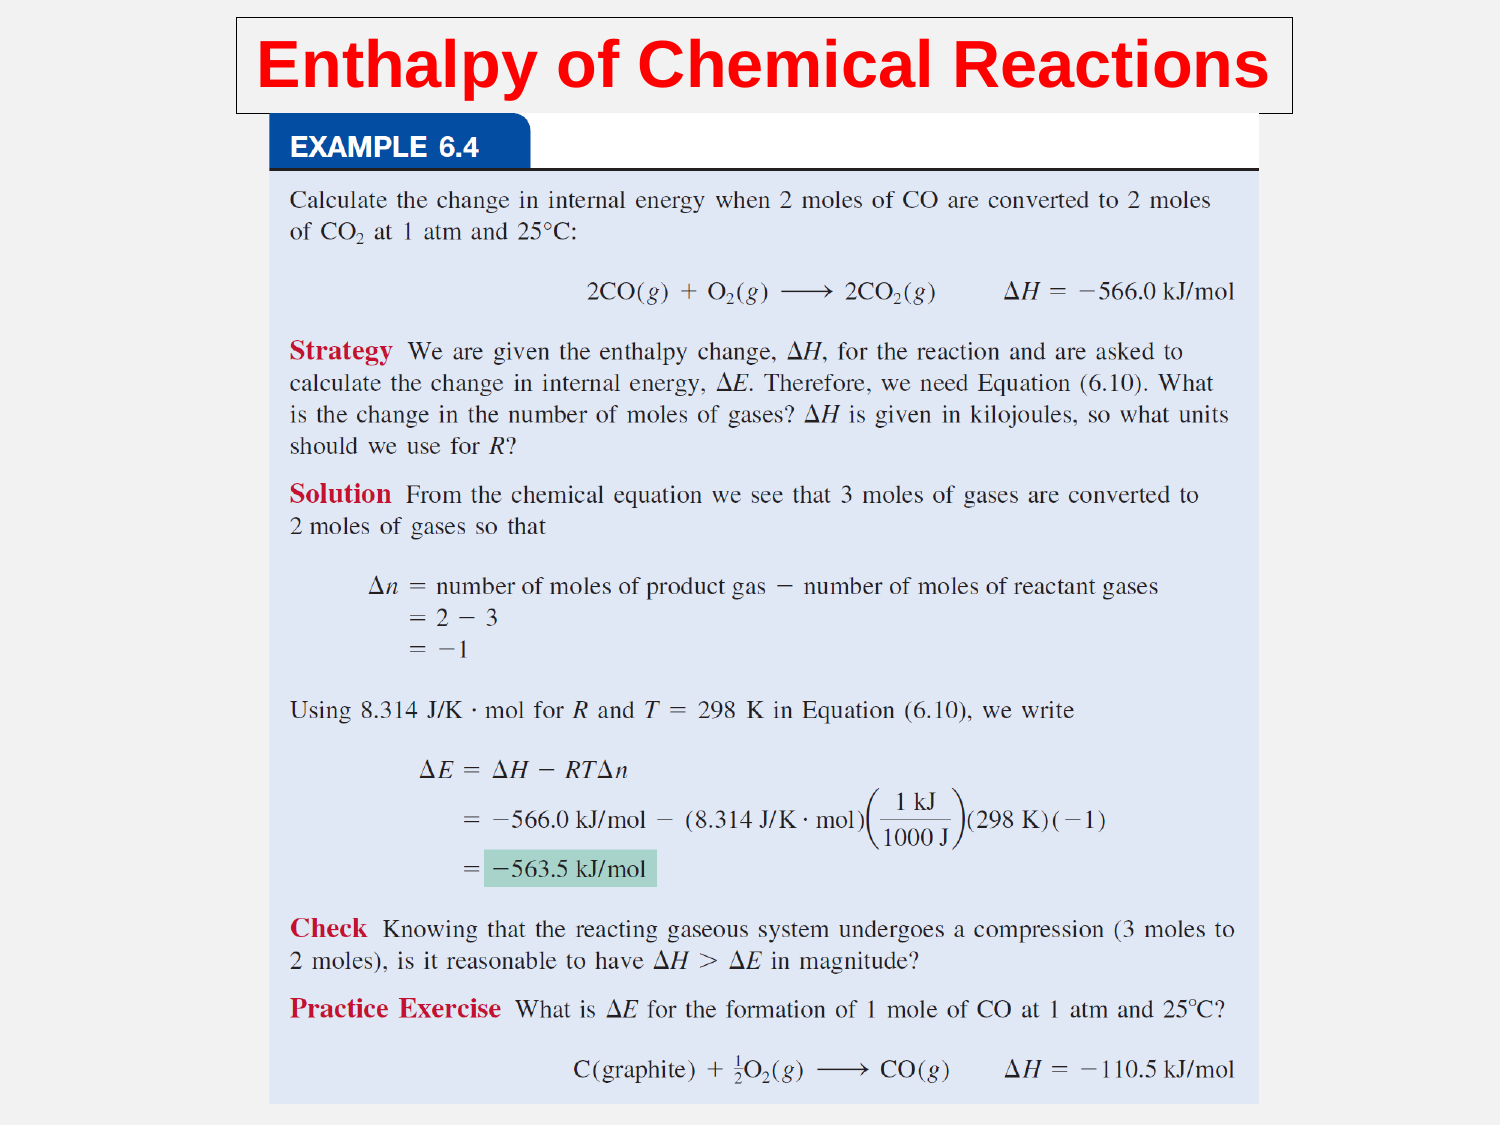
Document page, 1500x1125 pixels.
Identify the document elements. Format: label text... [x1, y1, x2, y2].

title Enthalpy of Chemical Reactions [236, 17, 1293, 114]
picture [269, 113, 1259, 1104]
